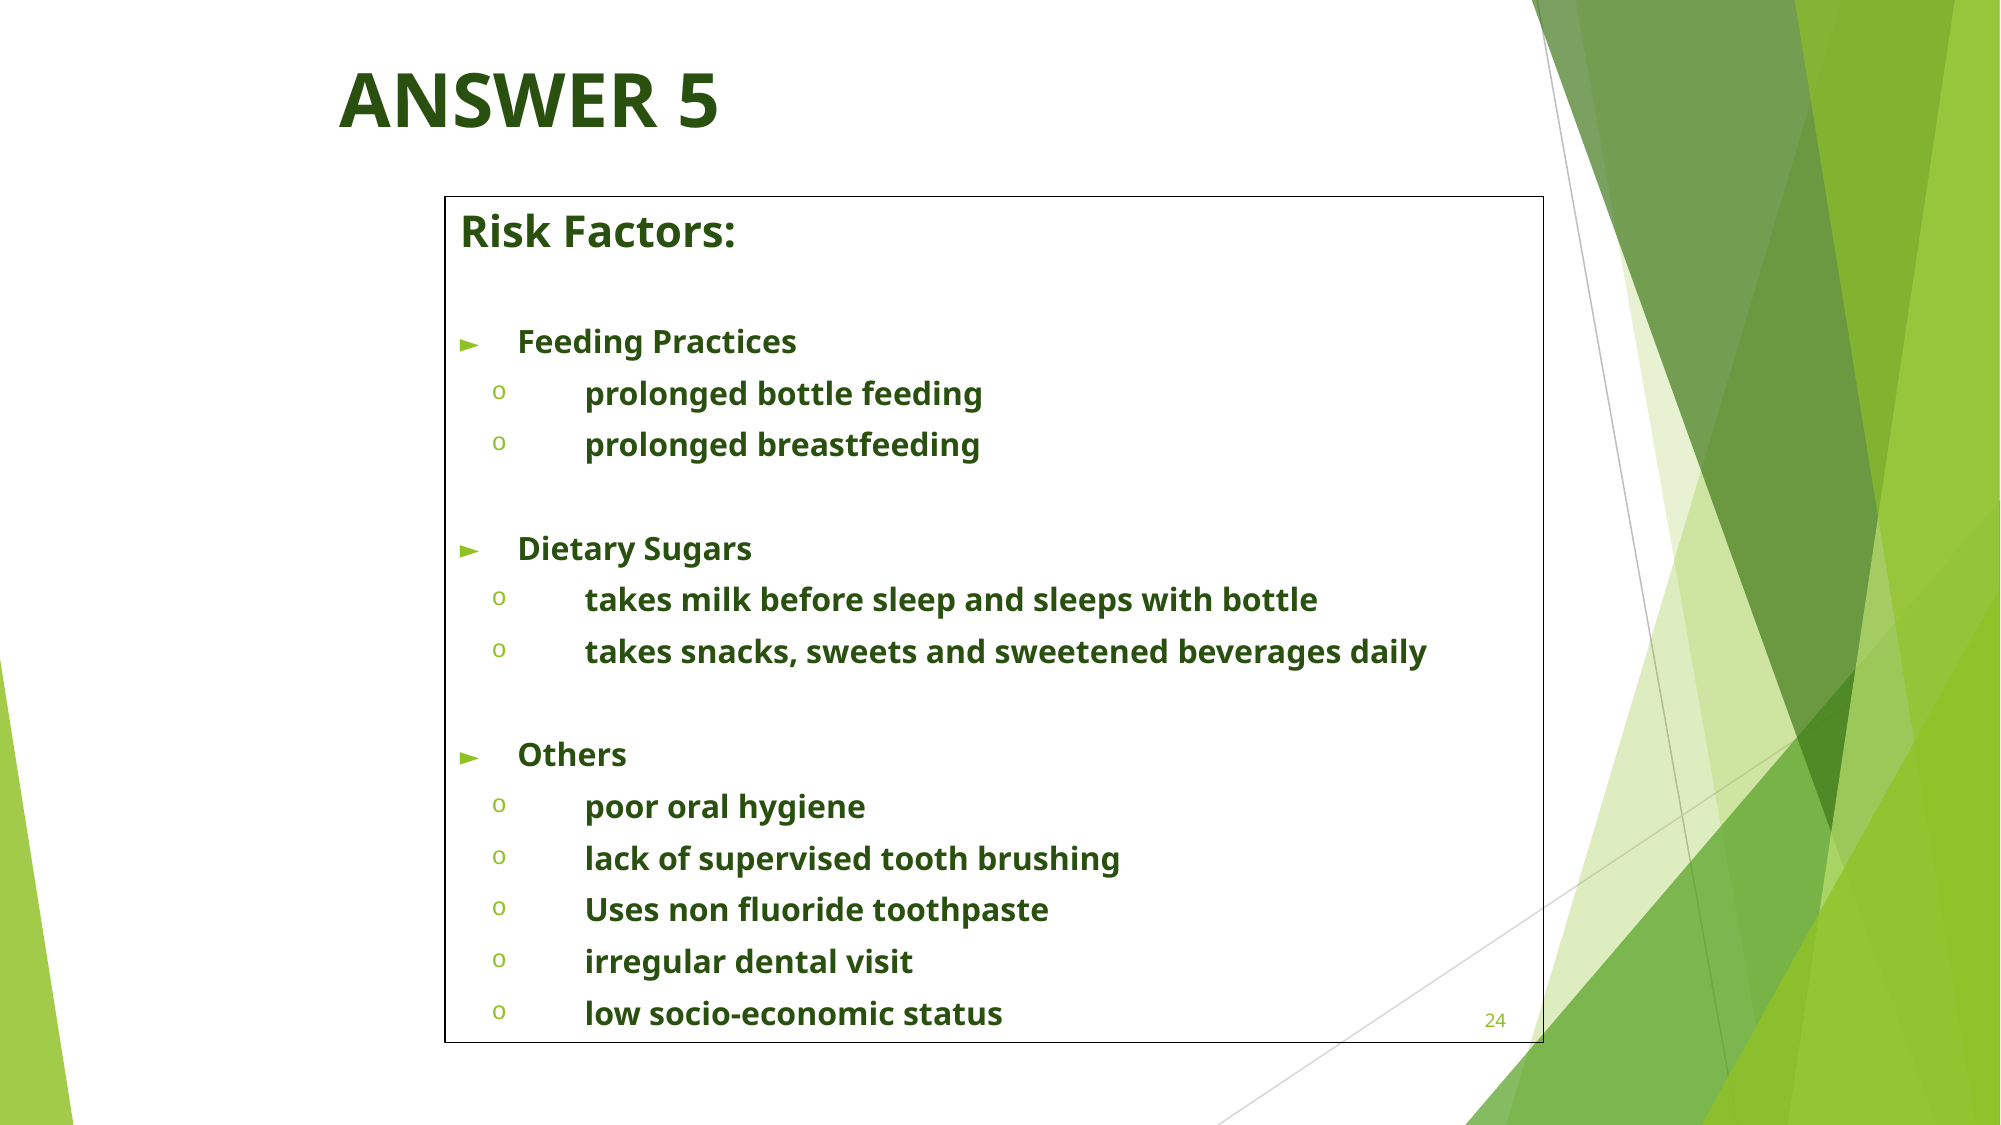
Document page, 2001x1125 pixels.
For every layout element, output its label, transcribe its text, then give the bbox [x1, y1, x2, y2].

list Risk Factors: Feeding Practices prolonged bottle feeding prolonged breastfeeding Dietary Sugars takes milk before sleep and sleeps with bottle takes snacks, sweets and sweetened beverages daily Others poor oral hygiene lack of supervised tooth brushing Uses non fluoride toothpaste irregular dental visit low socio-economic status [444, 196, 1544, 1043]
slide_number 24 [1409, 991, 1522, 1051]
title ANSWER 5 [324, 45, 1675, 185]
